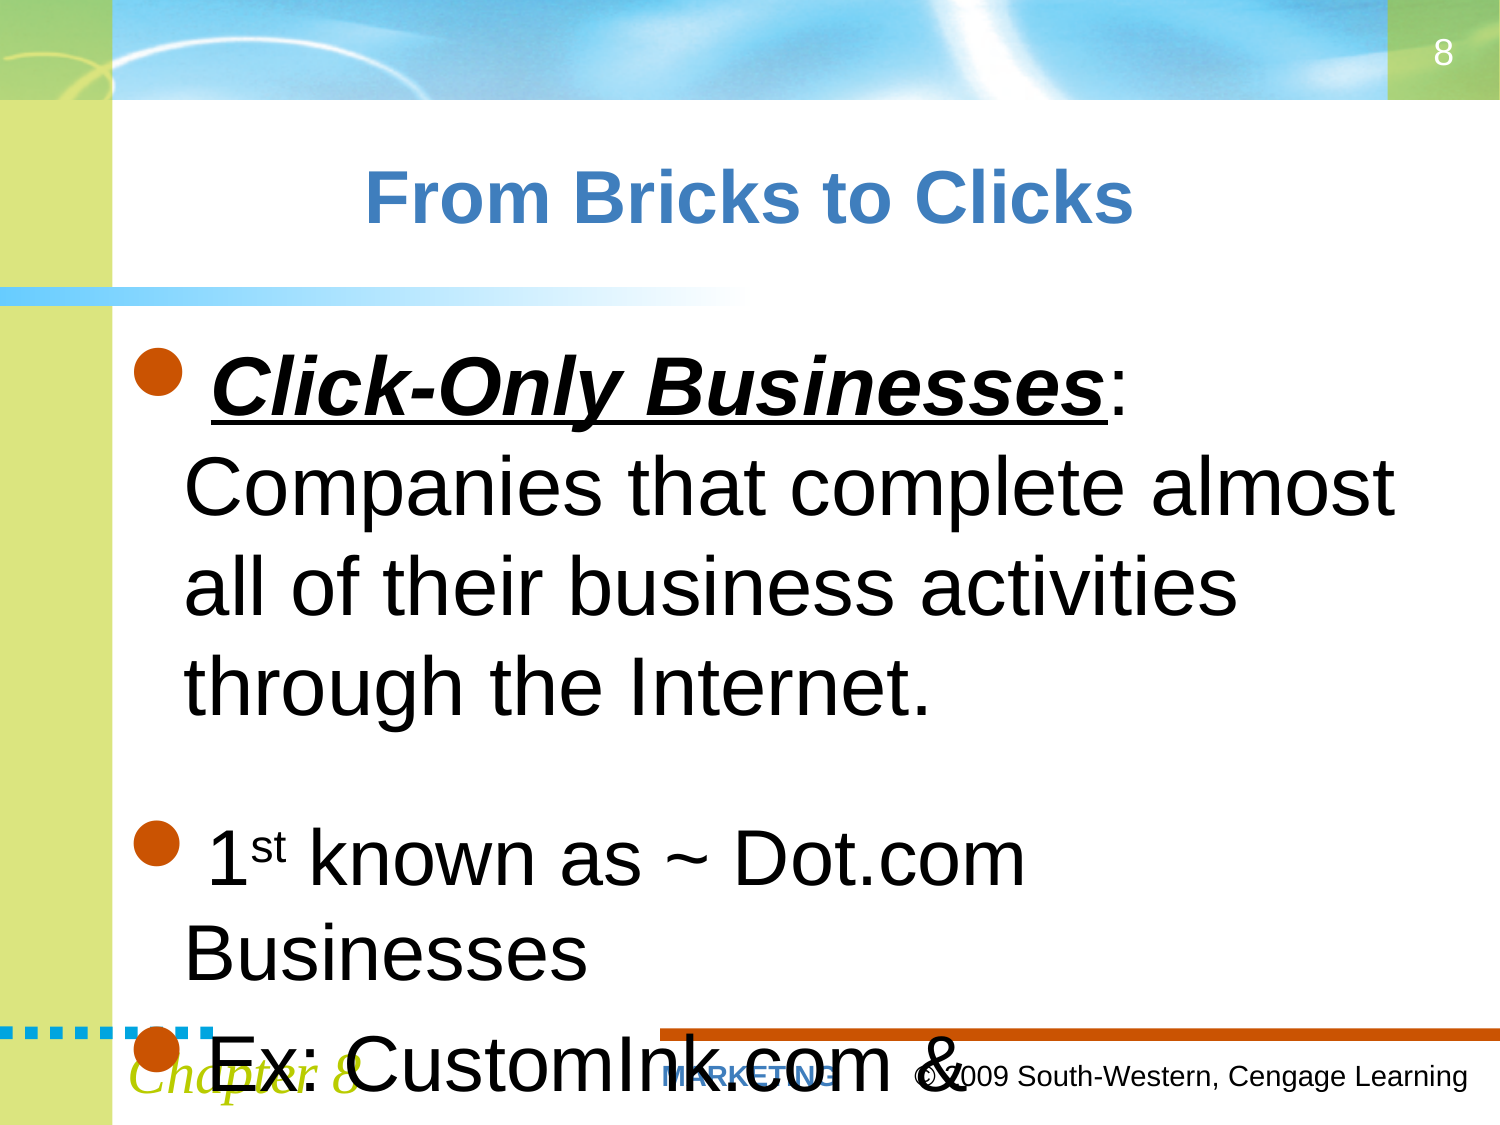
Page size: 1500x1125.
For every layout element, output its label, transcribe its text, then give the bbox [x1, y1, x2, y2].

list Click-Only Businesses: Companies that complete almost all of their business activities through the Internet. 1st known as ~ Dot.com Businesses Ex: CustomInk.com & EastBay.com [112, 324, 1463, 1001]
slide_number 8 [1387, 0, 1500, 101]
footer Chapter 8 [112, 1012, 638, 1113]
title From Bricks to Clicks [112, 99, 1388, 288]
